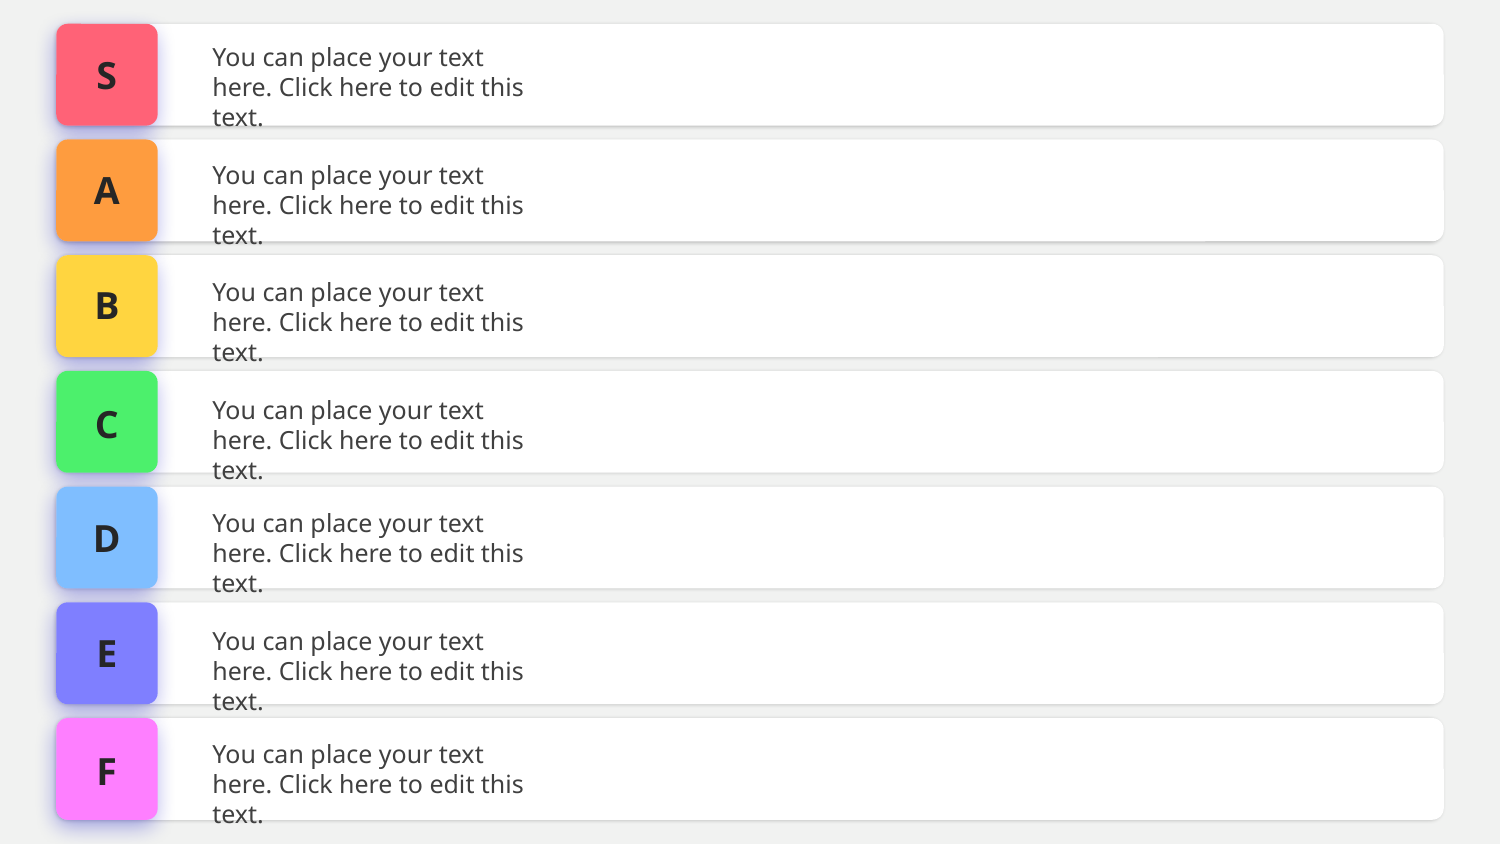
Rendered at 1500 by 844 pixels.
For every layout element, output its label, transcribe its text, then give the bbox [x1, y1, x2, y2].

text_box [159, 484, 1446, 591]
text_box You can place your text here. Click here to edit this text. [212, 394, 543, 456]
text_box You can place your text here. Click here to edit this text. [212, 276, 543, 338]
text_box [54, 137, 160, 244]
text_box [54, 715, 160, 822]
text_box [158, 715, 1446, 822]
text_box A [79, 159, 135, 220]
text_box S [81, 44, 133, 105]
text_box [149, 21, 1446, 128]
text_box F [81, 740, 132, 800]
text_box You can place your text here. Click here to edit this text. [212, 738, 543, 800]
text_box [54, 484, 160, 591]
text_box You can place your text here. Click here to edit this text. [212, 625, 543, 687]
text_box E [81, 622, 133, 683]
text_box [158, 368, 1446, 475]
text_box [158, 253, 1446, 360]
text_box [54, 253, 160, 360]
text_box D [78, 507, 136, 567]
text_box B [79, 274, 135, 335]
text_box [54, 600, 160, 707]
text_box [54, 21, 160, 128]
text_box You can place your text here. Click here to edit this text. [212, 41, 543, 103]
text_box C [80, 393, 134, 454]
text_box You can place your text here. Click here to edit this text. [212, 159, 543, 221]
text_box [158, 600, 1446, 707]
text_box You can place your text here. Click here to edit this text. [212, 507, 543, 569]
text_box [157, 137, 1446, 244]
text_box [54, 368, 160, 475]
